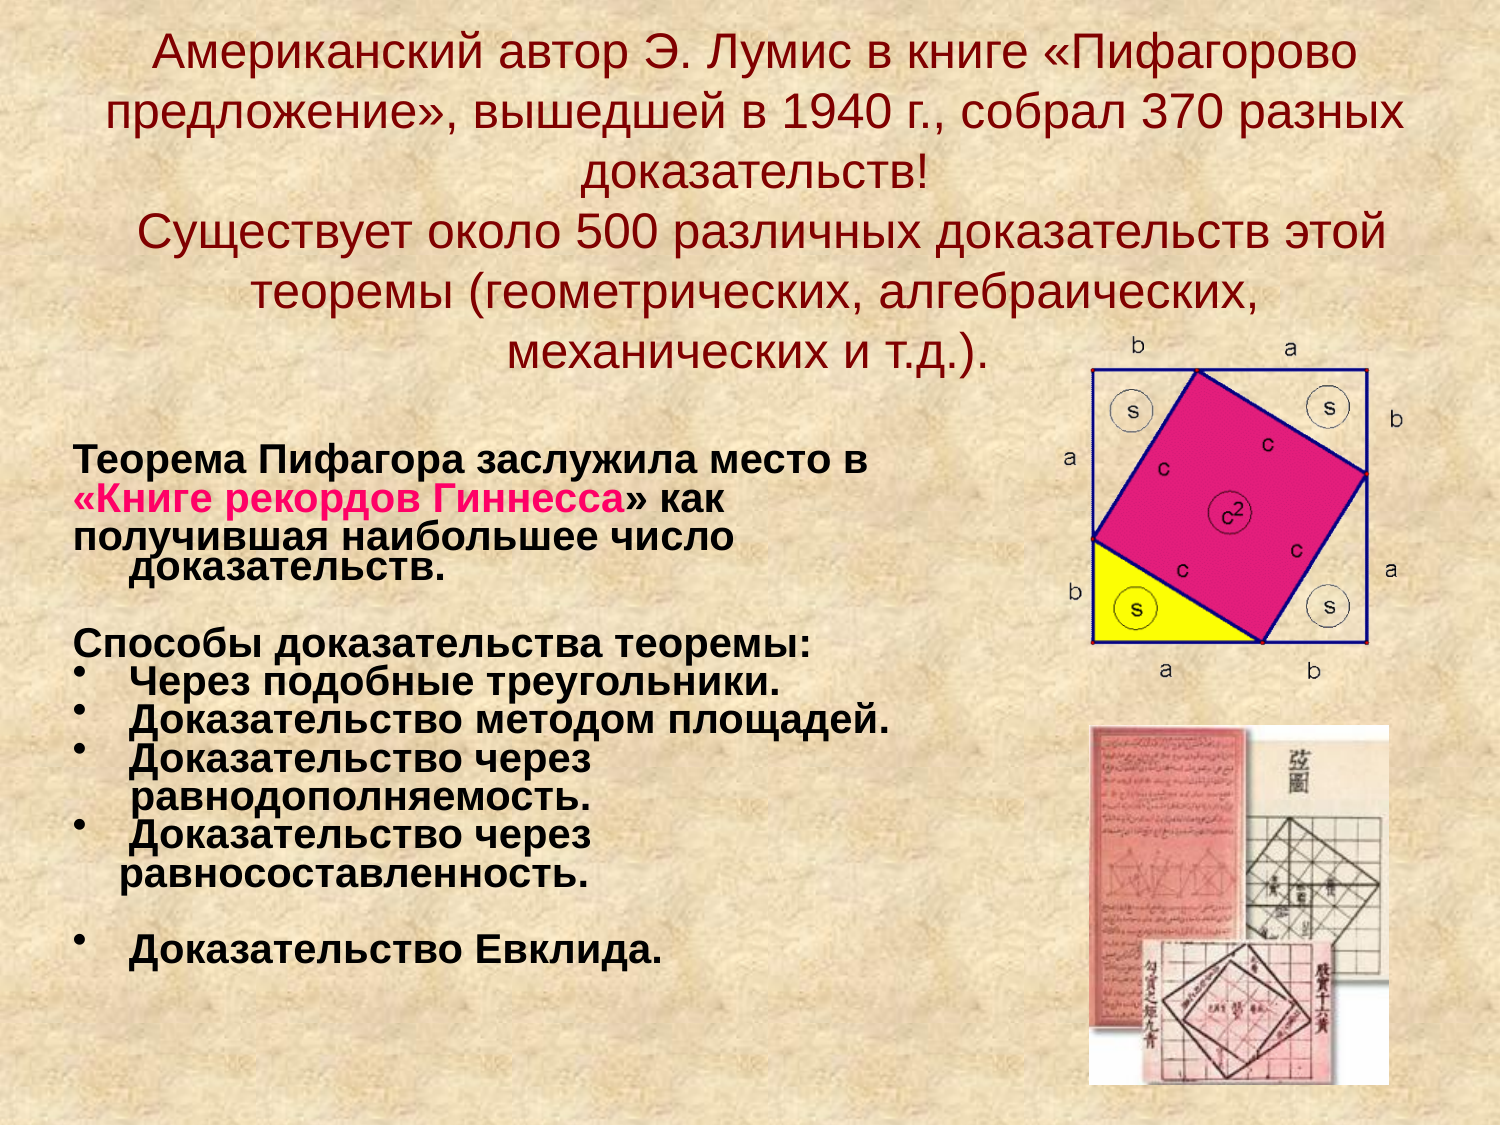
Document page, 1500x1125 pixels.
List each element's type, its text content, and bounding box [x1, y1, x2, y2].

list Теорема Пифагора заслужила место в «Книге рекордов Гиннесса» как получившая наибольшее число доказательств. Способы доказательства теоремы: Через подобные треугольники. Доказательство методом площадей. Доказательство через равнодополняемость. Доказательство через равносоставленность. Доказательство Евклида. [57, 442, 963, 1125]
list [1089, 725, 1389, 1086]
title Американский автор Э. Лумис в книге «Пифагорово предложение», вышедшей в 1940 г., собрал 370 разных доказательств! Существует около 500 различных доказательств этой теоремы (геометрических, алгебраических, механических и т.д.). [79, 104, 1431, 293]
picture [0, 0, 1500, 1125]
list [1027, 327, 1411, 685]
